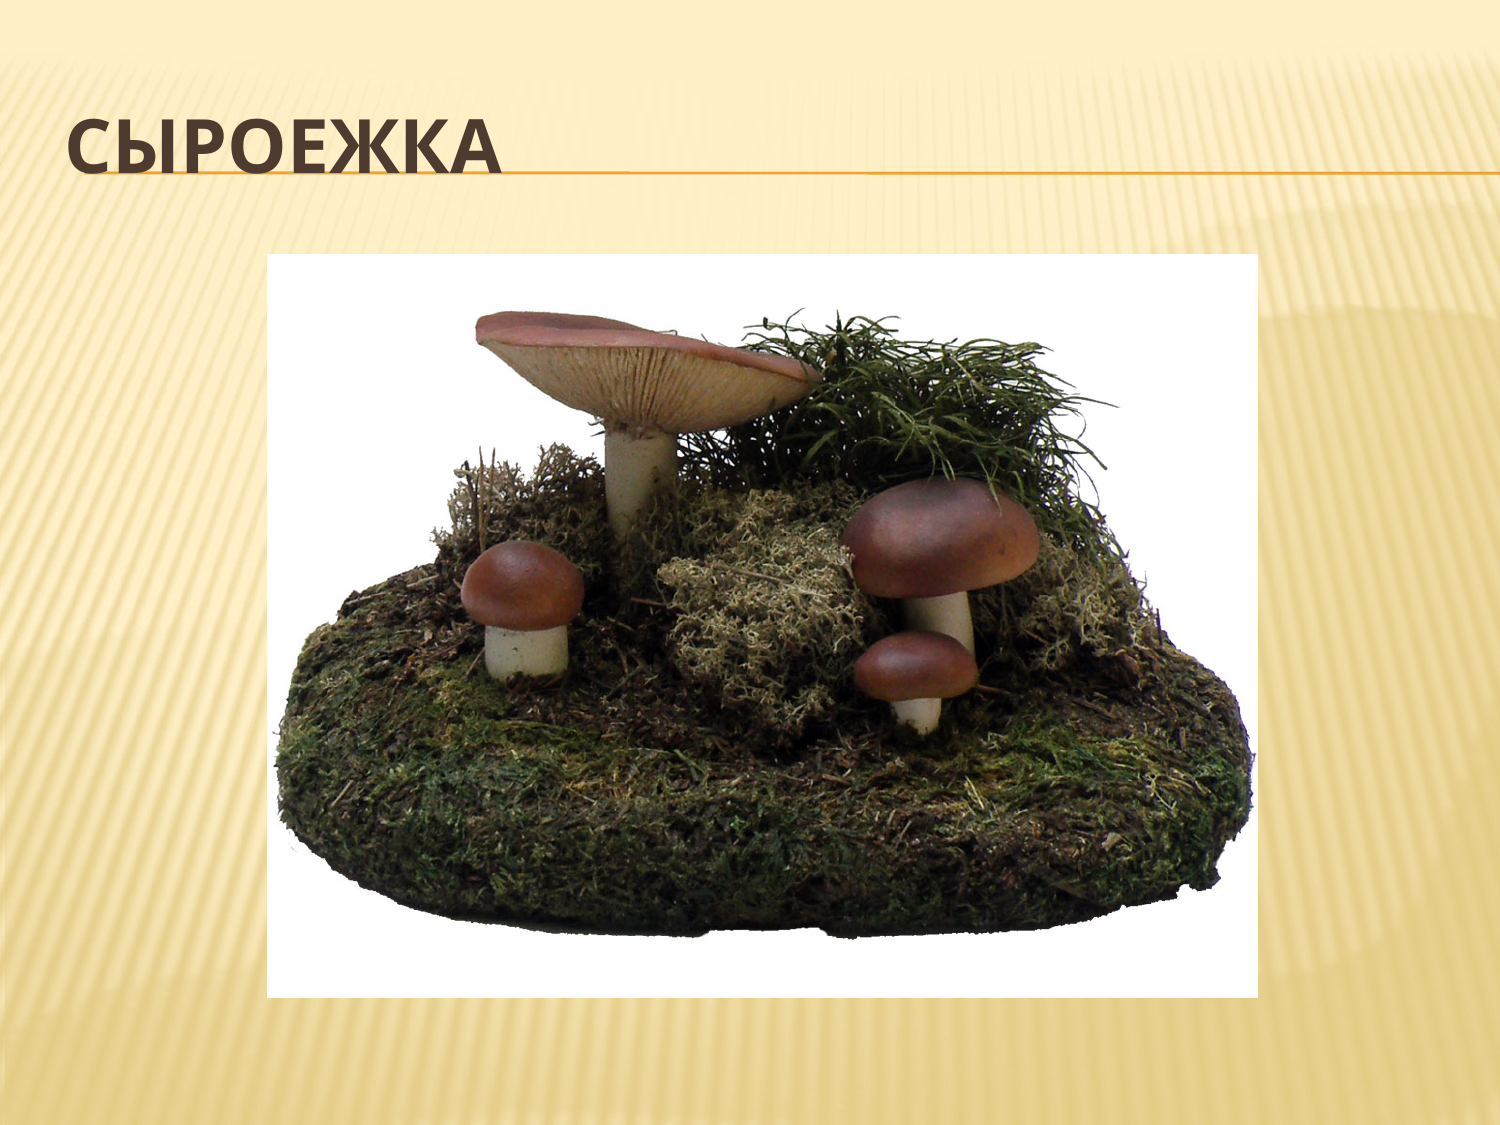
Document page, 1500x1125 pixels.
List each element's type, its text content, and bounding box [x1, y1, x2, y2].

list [267, 254, 1258, 998]
title Сыроежка [50, 75, 1475, 213]
